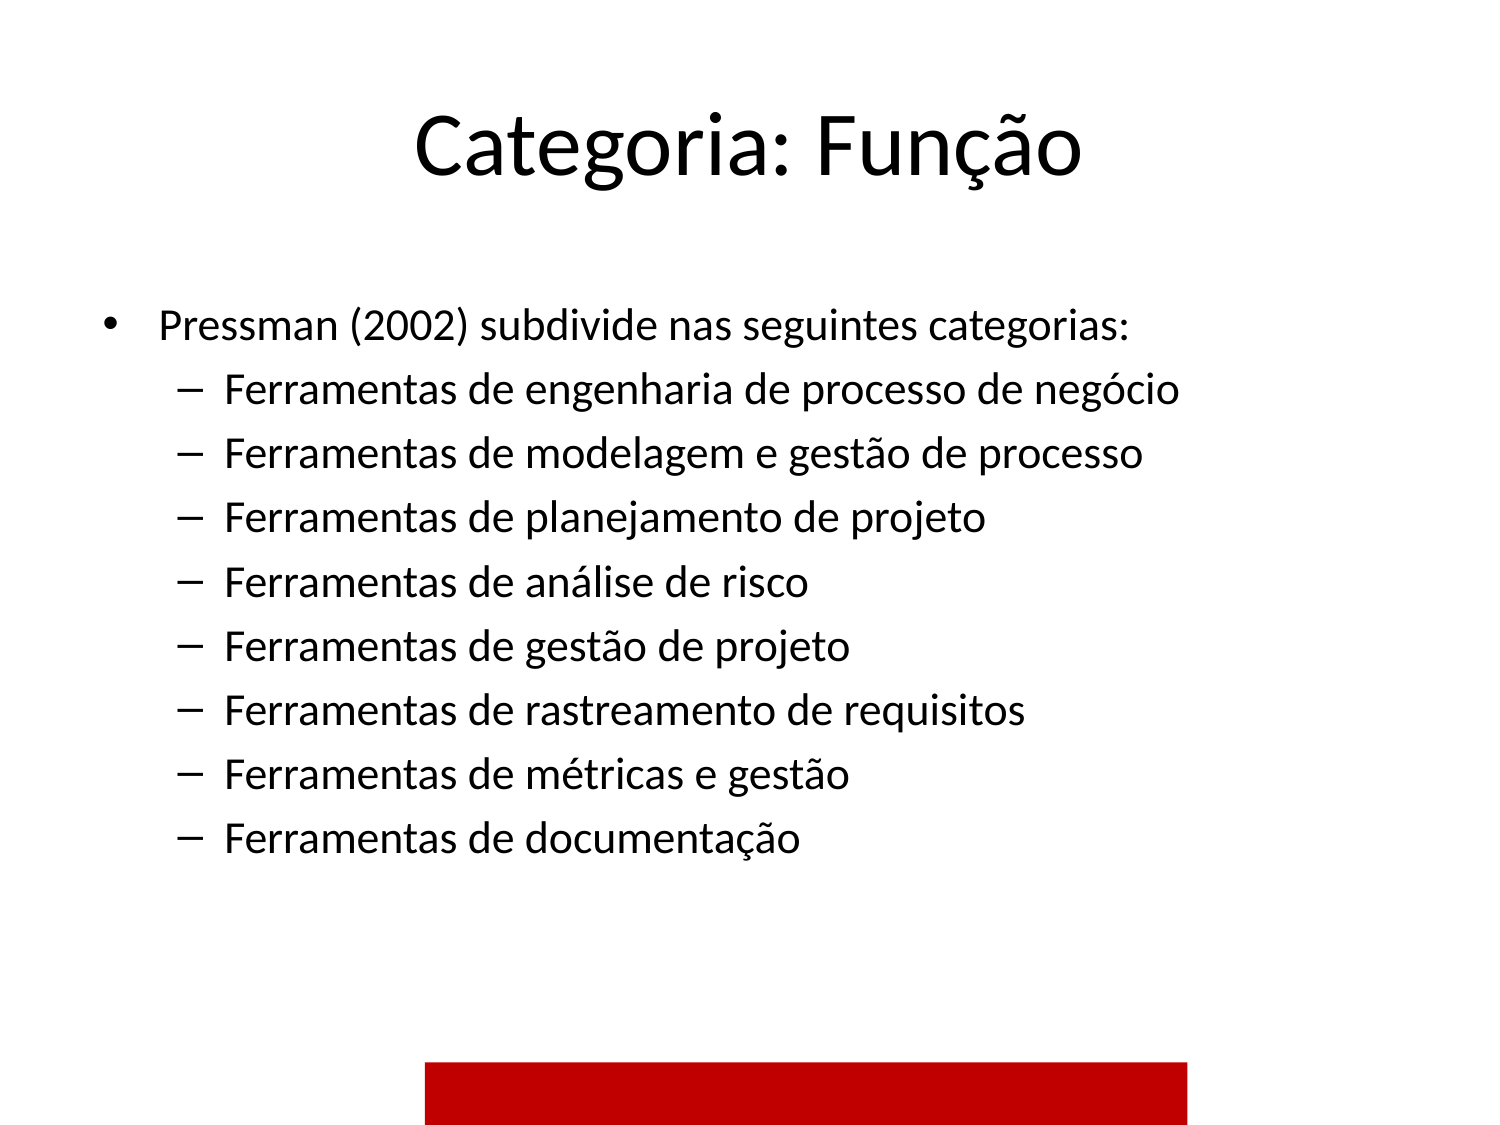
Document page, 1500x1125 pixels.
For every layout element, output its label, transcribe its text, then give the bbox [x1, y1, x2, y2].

title Categoria: Função [75, 45, 1425, 233]
list Pressman (2002) subdivide nas seguintes categorias: Ferramentas de engenharia de processo de negócio Ferramentas de modelagem e gestão de processo Ferramentas de planejamento de projeto Ferramentas de análise de risco Ferramentas de gestão de projeto Ferramentas de rastreamento de requisitos Ferramentas de métricas e gestão Ferramentas de documentação [87, 287, 1438, 1075]
text_box [423, 1060, 1190, 1125]
